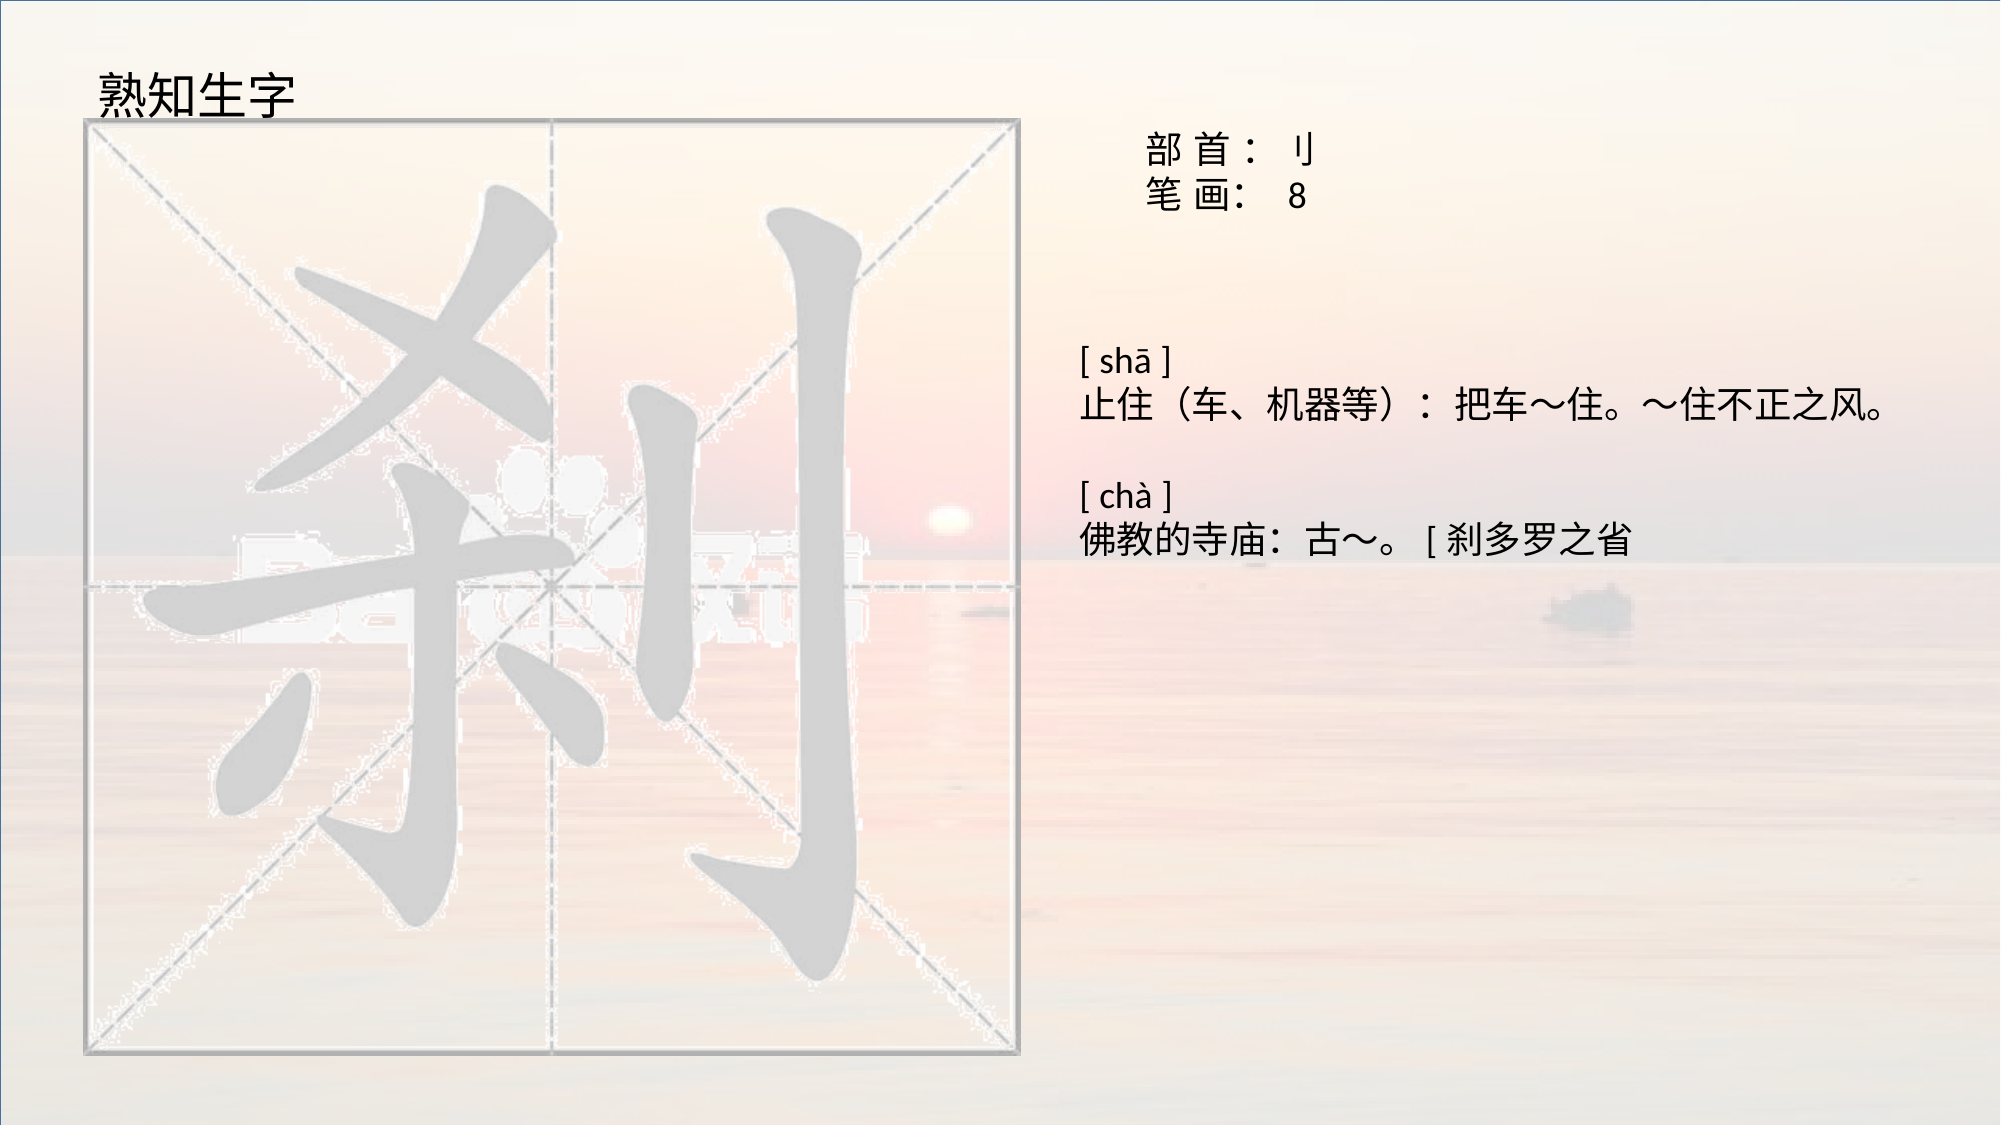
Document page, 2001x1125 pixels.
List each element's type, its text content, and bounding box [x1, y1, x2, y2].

text_box 部 首 ：刂 笔 画： 8 [1130, 118, 1548, 223]
text_box [ shā ] 止住（车、机器等）：把车～住。～住不正之风。 [ chà ] 佛教的寺庙：古～。[刹多罗之省 [1064, 328, 1903, 569]
picture [83, 118, 1021, 1056]
text_box 熟知生字 [83, 57, 1903, 133]
